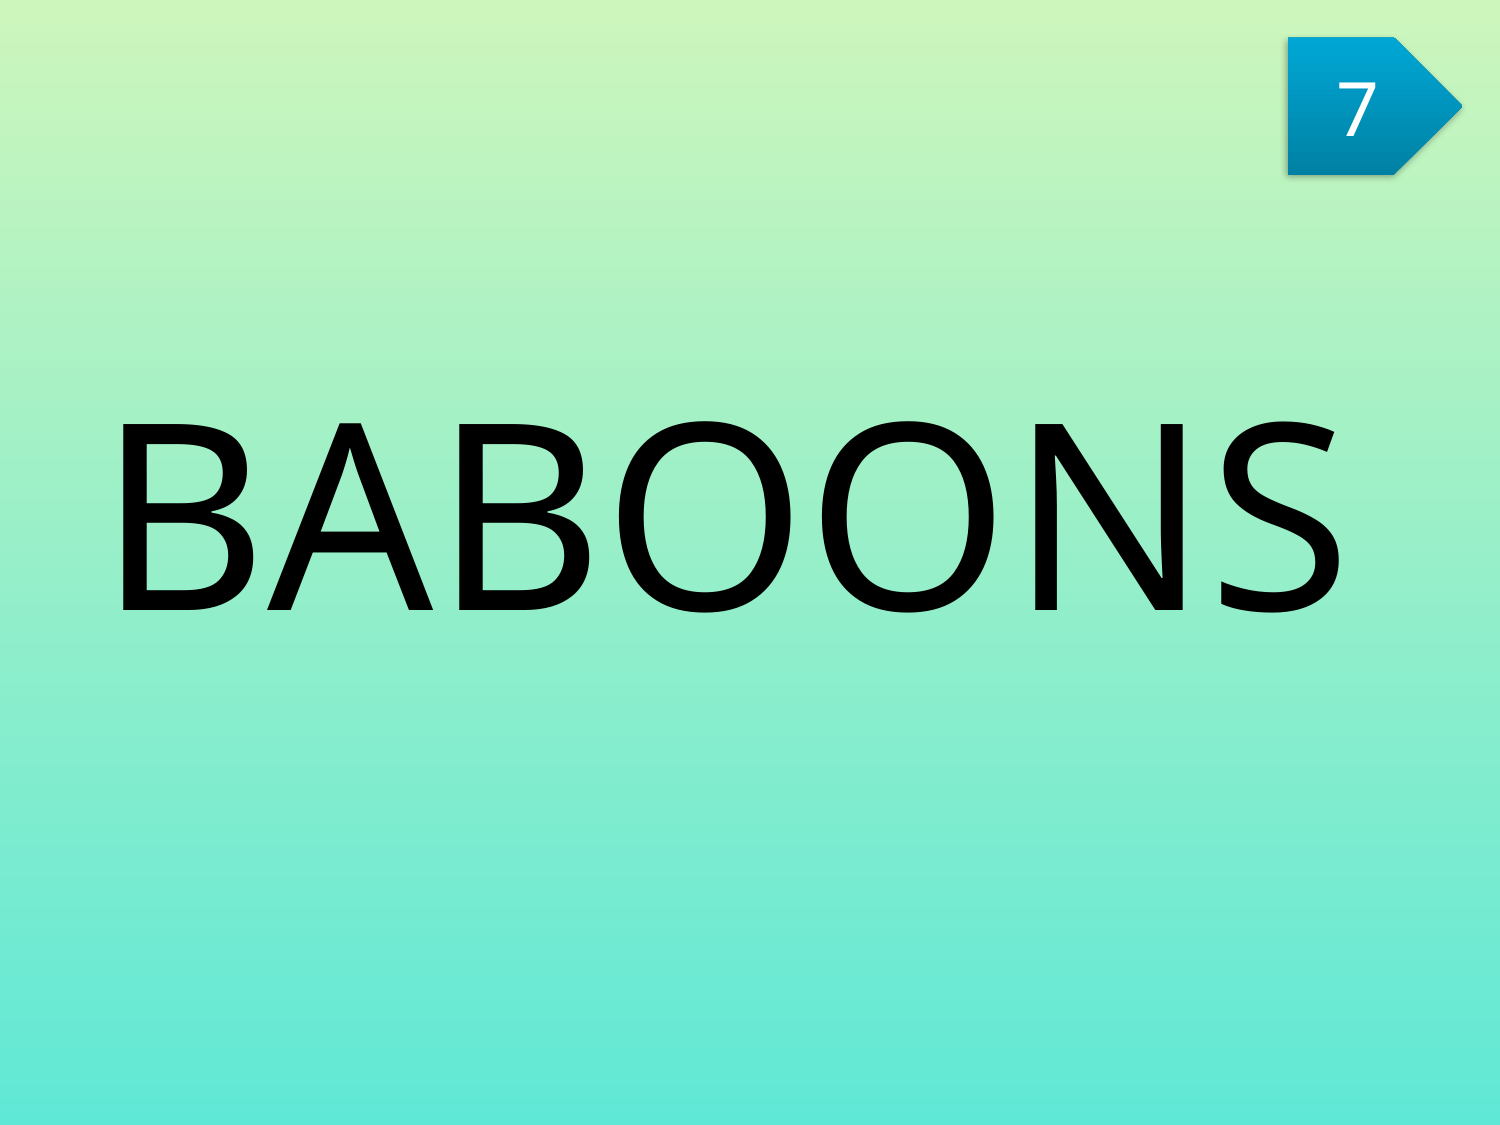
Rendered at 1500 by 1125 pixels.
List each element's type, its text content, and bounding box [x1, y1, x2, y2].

text_box 7 [1287, 37, 1463, 175]
title BABOONS [50, 412, 1400, 600]
